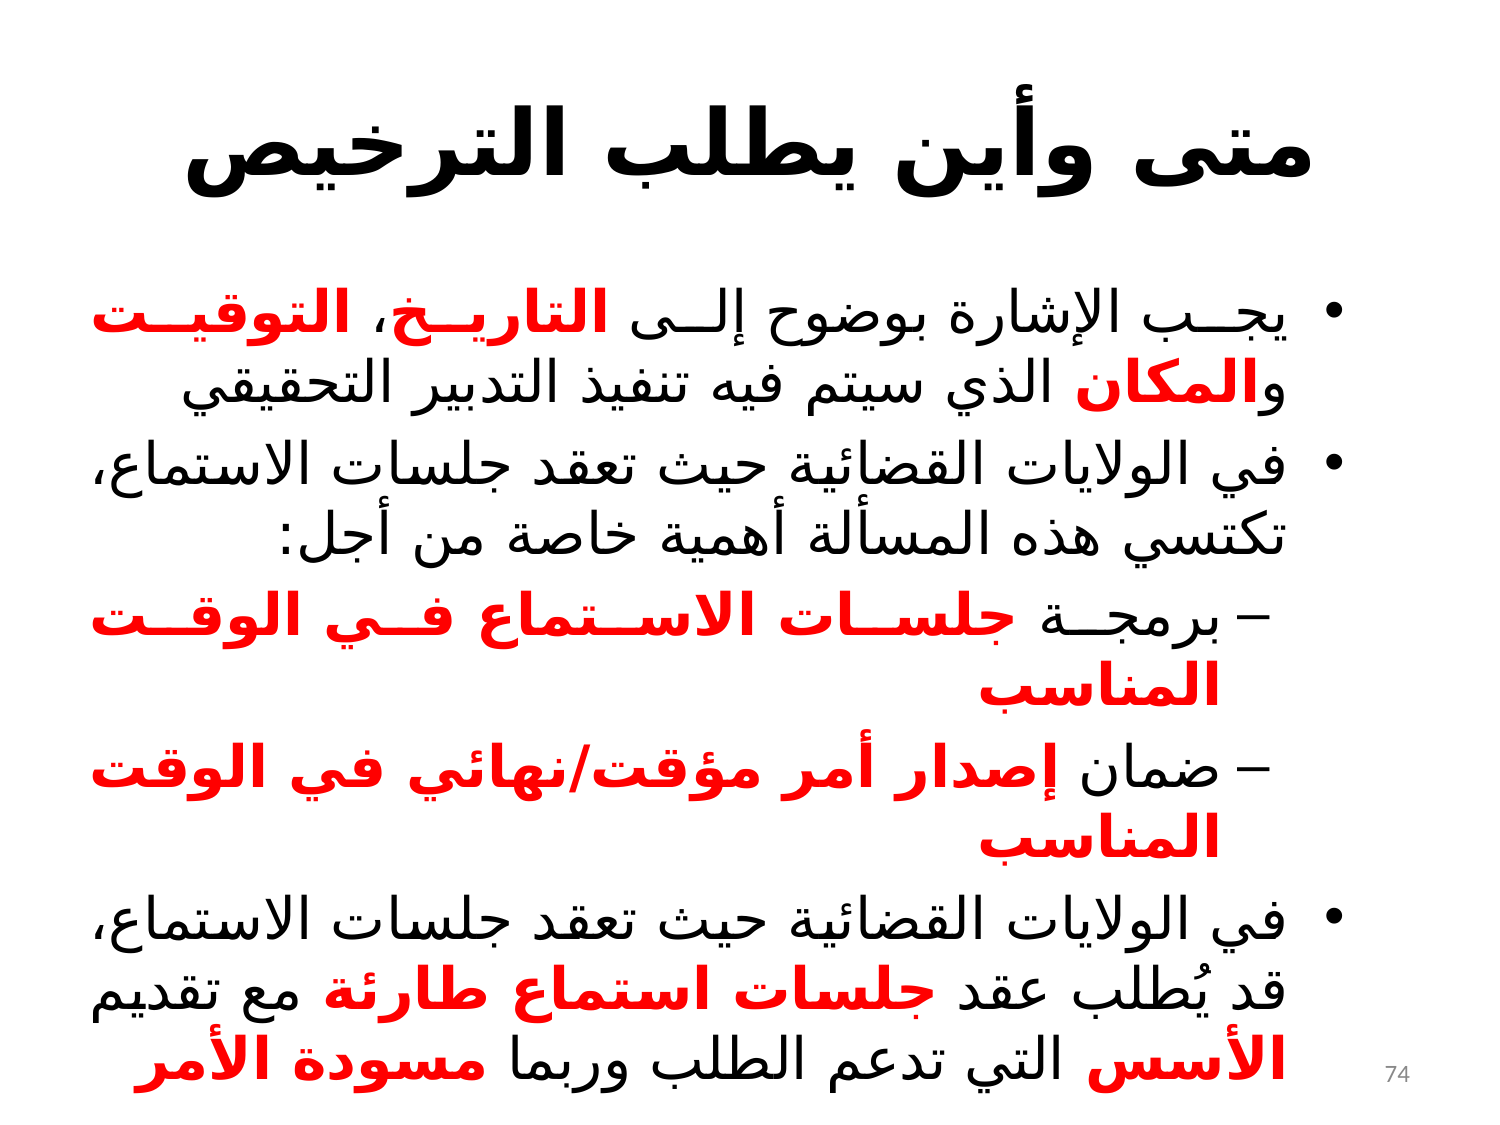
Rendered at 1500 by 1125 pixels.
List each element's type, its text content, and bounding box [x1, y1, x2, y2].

title متى وأين يطلب الترخيص [75, 45, 1425, 233]
list يجب الإشارة بوضوح إلى التاريخ، التوقيت والمكان الذي سيتم فيه تنفيذ التدبير التحقيقي في الولايات القضائية حيث تعقد جلسات الاستماع، تكتسي هذه المسألة أهمية خاصة من أجل: برمجة جلسات الاستماع في الوقت المناسب ضمان إصدار أمر مؤقت/نهائي في الوقت المناسب في الولايات القضائية حيث تعقد جلسات الاستماع، قد يُطلب عقد جلسات استماع طارئة مع تقديم الأسس التي تدعم الطلب وربما مسودة الأمر [75, 266, 1360, 1103]
slide_number 74 [1074, 1042, 1425, 1103]
